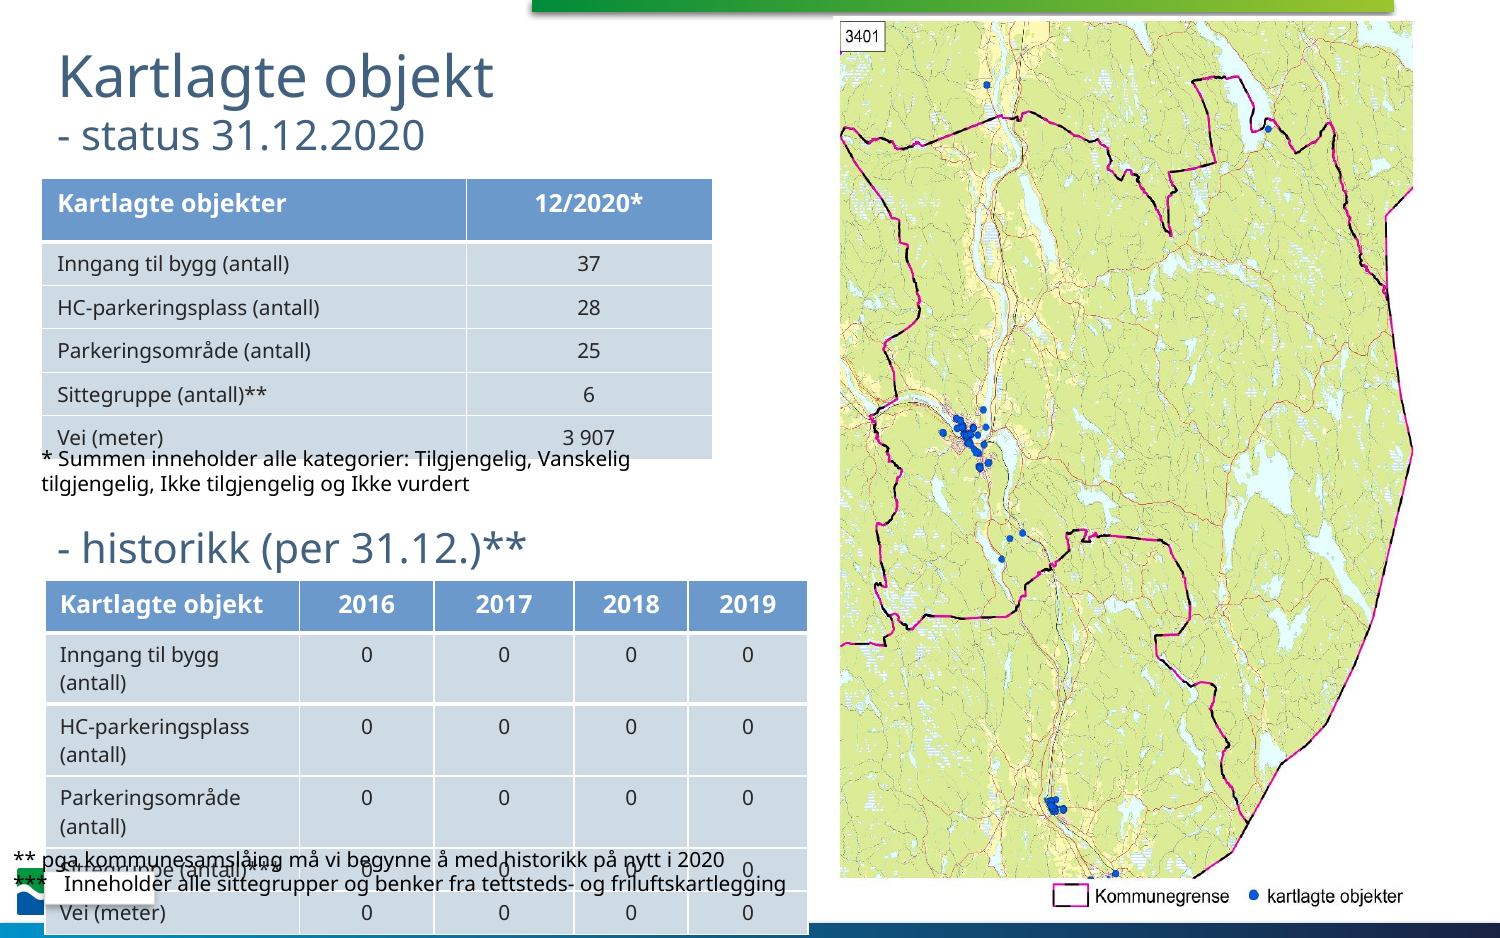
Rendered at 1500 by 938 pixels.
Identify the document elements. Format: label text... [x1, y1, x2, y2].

picture [833, 16, 1419, 913]
text_box - historikk (per 31.12.)** [42, 496, 828, 580]
table_cell 28 [467, 286, 712, 328]
table_cell 0 [435, 777, 573, 838]
text_box * Summen inneholder alle kategorier: Tilgjengelig, Vanskelig tilgjengelig, Ikke tilgjengelig og Ikke vurdert [26, 438, 711, 504]
table_cell 0 [435, 635, 573, 702]
table_cell 0 [300, 777, 433, 838]
table_cell 0 [300, 904, 433, 934]
table_cell Parkeringsområde (antall) [42, 329, 466, 372]
table_cell 0 [575, 777, 687, 838]
table_header 2017 [435, 581, 573, 631]
table_cell Sittegruppe (antall)** [42, 373, 466, 415]
table_cell Inngang til bygg (antall) [42, 244, 466, 285]
table_header Kartlagte objekt [46, 581, 299, 631]
table_cell 25 [467, 329, 712, 372]
table_cell 0 [435, 706, 573, 775]
table_cell 0 [300, 706, 433, 775]
table_cell 6 [467, 373, 712, 415]
table_cell 0 [802, 849, 807, 890]
text_box ** pga kommunesamslåing må vi begynne å med historikk på nytt i 2020 *** Inneholder alle sittegrupper og benker fra tettsteds- og friluftskartlegging [0, 838, 802, 904]
table_header 2016 [300, 581, 433, 631]
table_header 12/2020* [467, 179, 712, 240]
table_cell 0 [575, 904, 687, 934]
table_cell Parkeringsområde (antall) [46, 777, 299, 838]
table_cell HC-parkeringsplass (antall) [42, 286, 466, 328]
table_cell 3 907 [467, 416, 712, 459]
table_cell 0 [689, 706, 807, 775]
table_header 2019 [689, 581, 807, 631]
table_cell 0 [575, 706, 687, 775]
table_cell 0 [435, 904, 573, 934]
table_cell 37 [467, 244, 712, 285]
table_cell 0 [689, 777, 807, 847]
table_cell 0 [689, 892, 807, 934]
table_cell 0 [575, 635, 687, 702]
table_header 2018 [575, 581, 687, 631]
table_header Kartlagte objekter [42, 179, 466, 240]
table_cell Inngang til bygg (antall) [46, 635, 299, 702]
text_box Kartlagte objekt - status 31.12.2020 [42, 24, 828, 167]
table_cell Vei (meter) [42, 416, 466, 438]
table_cell 0 [689, 635, 807, 702]
table_cell Vei (meter) [46, 904, 299, 934]
table_cell HC-parkeringsplass (antall) [46, 706, 299, 775]
table_cell 0 [300, 635, 433, 702]
